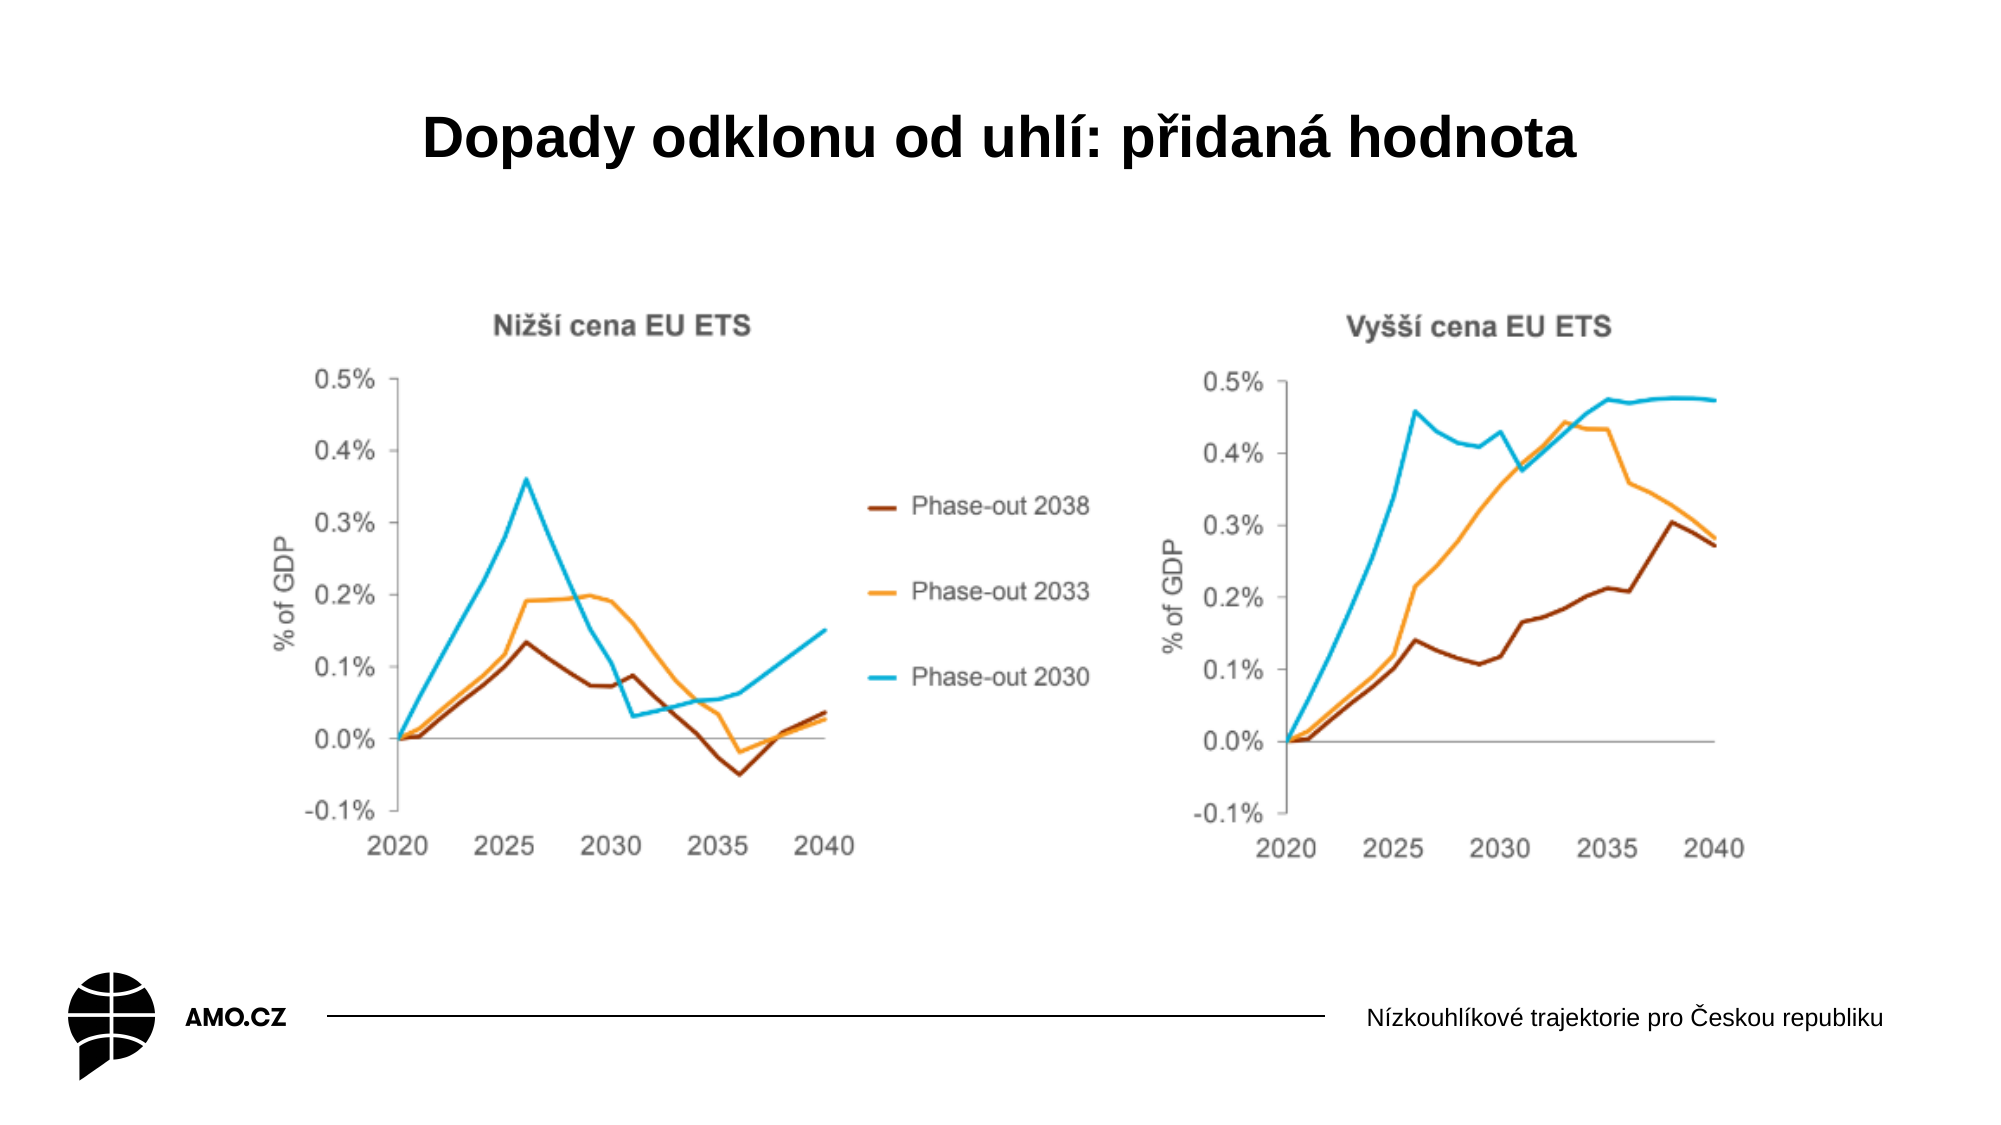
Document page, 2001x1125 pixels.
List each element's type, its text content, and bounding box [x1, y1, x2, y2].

text_box Nízkouhlíkové trajektorie pro Českou republiku [1315, 997, 1901, 1110]
picture [10, 285, 1755, 1125]
title Dopady odklonu od uhlí: přidaná hodnota [112, 76, 1888, 178]
